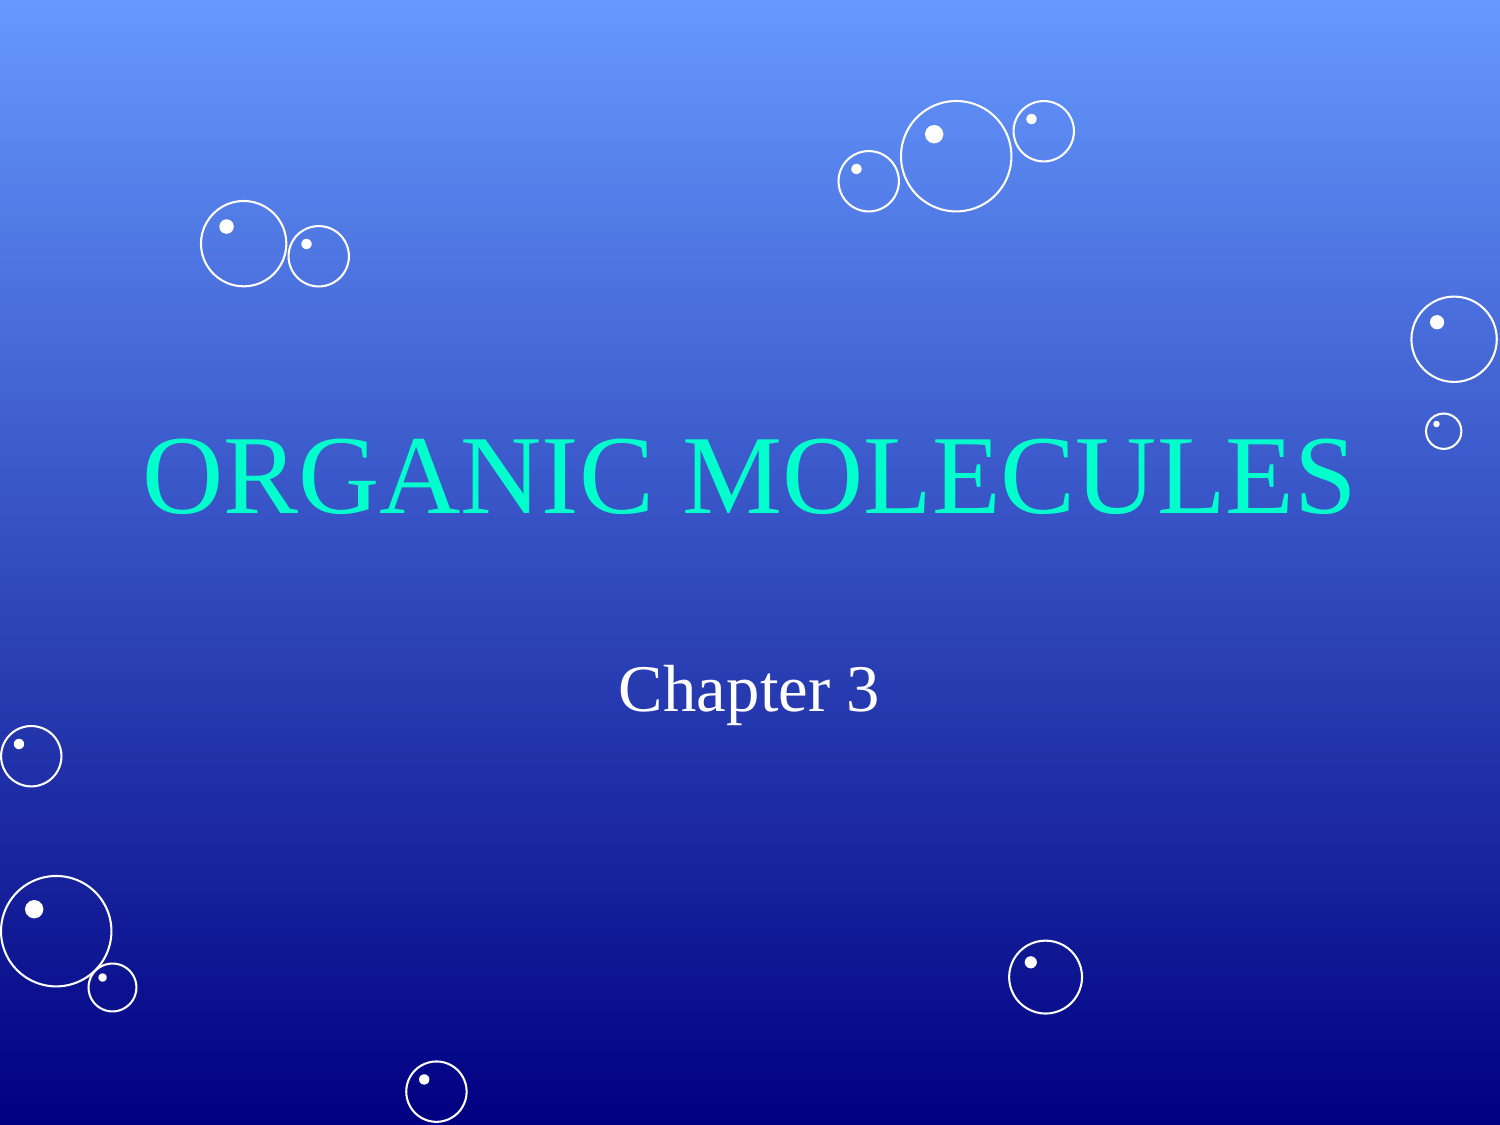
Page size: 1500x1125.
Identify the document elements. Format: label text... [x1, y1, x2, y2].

subtitle Chapter 3 [224, 637, 1276, 926]
title ORGANIC MOLECULES [112, 374, 1388, 563]
